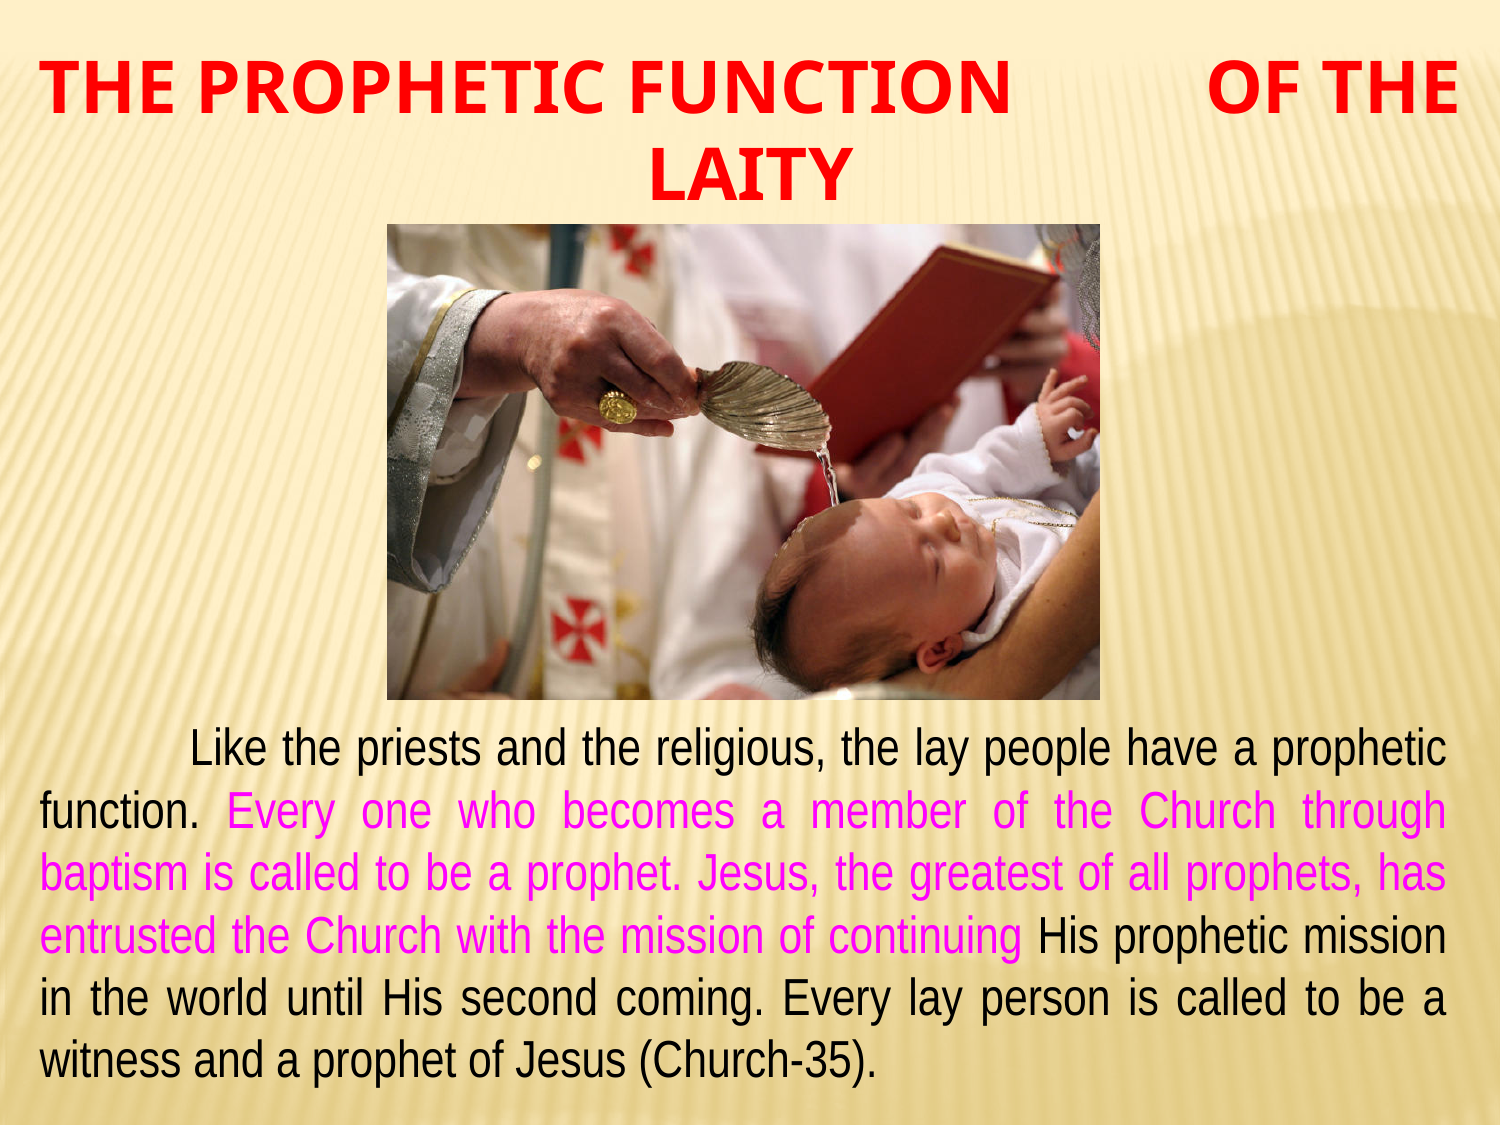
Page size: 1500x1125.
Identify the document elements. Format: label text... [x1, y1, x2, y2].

picture [387, 224, 1101, 700]
text_box THE PROPHETIC FUNCTION OF THE LAITY [0, 33, 1500, 223]
text_box Like the priests and the religious, the lay people have a prophetic function. Every one who becomes a member of the Church through baptism is called to be a prophet. Jesus, the greatest of all prophets, has entrusted the Church with the mission of continuing His prophetic mission in the world until His second coming. Every lay person is called to be a witness and a prophet of Jesus (Church-35). [24, 706, 1463, 1096]
